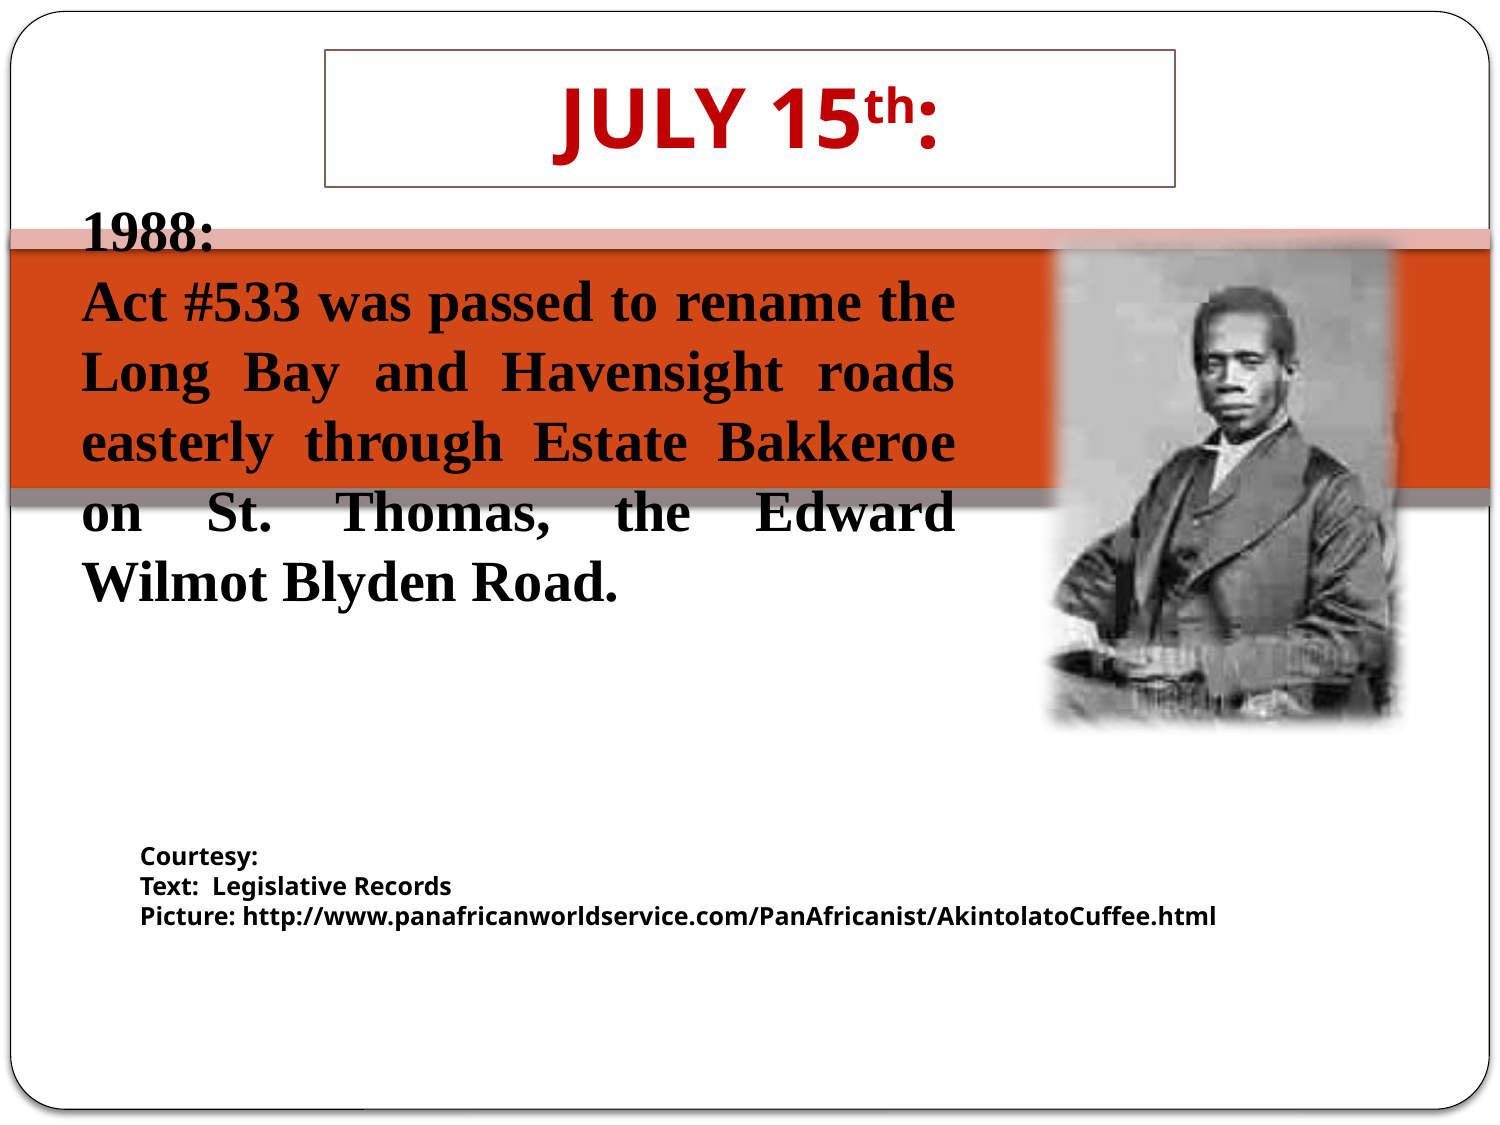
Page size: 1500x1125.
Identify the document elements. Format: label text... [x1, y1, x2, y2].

text_box 1988: Act #533 was passed to rename the Long Bay and Havensight roads easterly through Estate Bakkeroe on St. Thomas, the Edward Wilmot Blyden Road. [74, 187, 963, 750]
text_box Courtesy: Text: Legislative Records Picture: http://www.panafricanworldservice.com/PanAfricanist/AkintolatoCuffee.html [124, 833, 1388, 938]
title JULY 15th: [324, 49, 1176, 188]
picture [1037, 224, 1412, 736]
